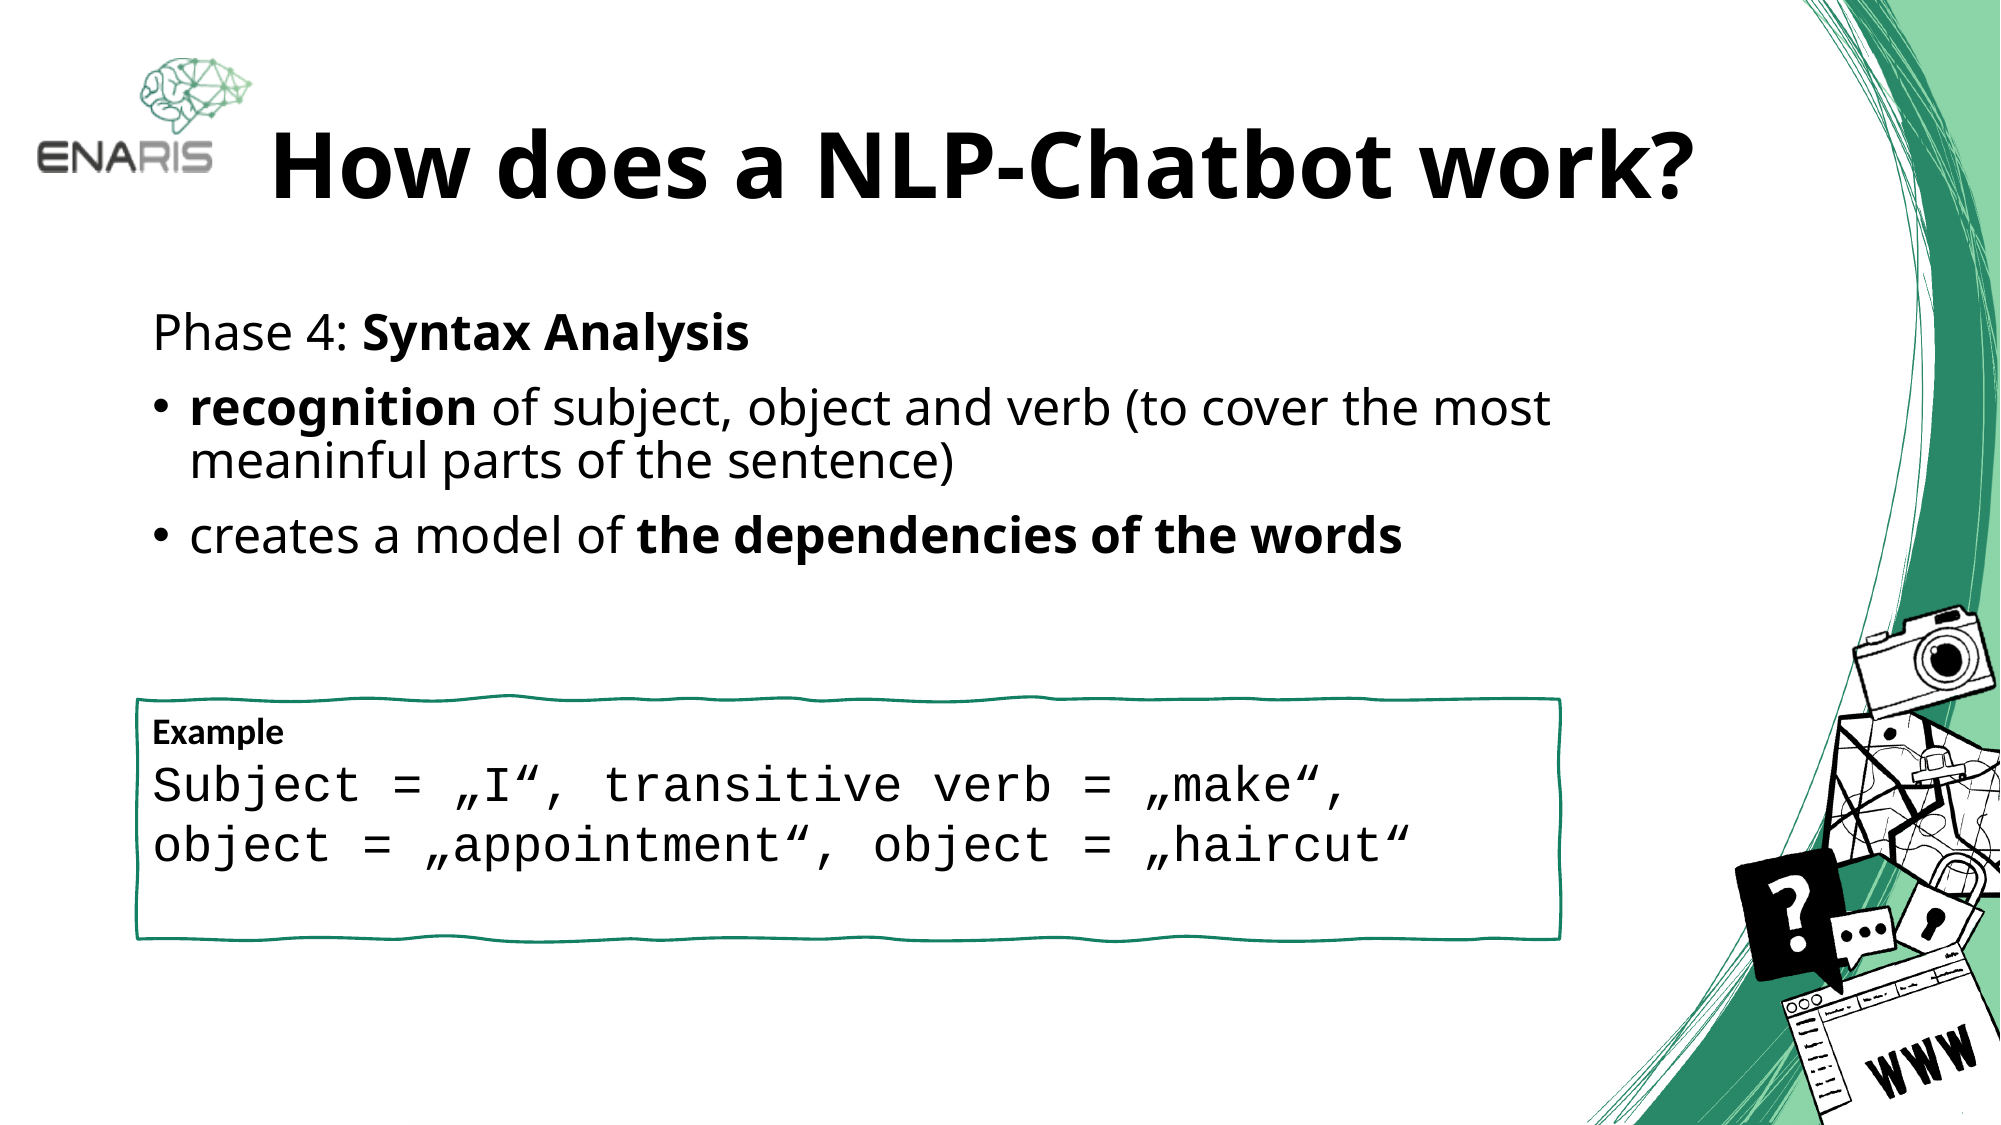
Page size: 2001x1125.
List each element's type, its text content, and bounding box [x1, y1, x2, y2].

list Phase 4: Syntax Analysis recognition of subject, object and verb (to cover the most meaninful parts of the sentence) creates a model of the dependencies of the words [137, 299, 1728, 1014]
title How does a NLP-Chatbot work? [253, 59, 1863, 278]
text_box Example Subject = „I“, transitive verb = „make“, object = „appointment“, object = „haircut“ [136, 695, 1561, 943]
picture [408, 0, 2000, 1125]
picture [37, 58, 254, 173]
